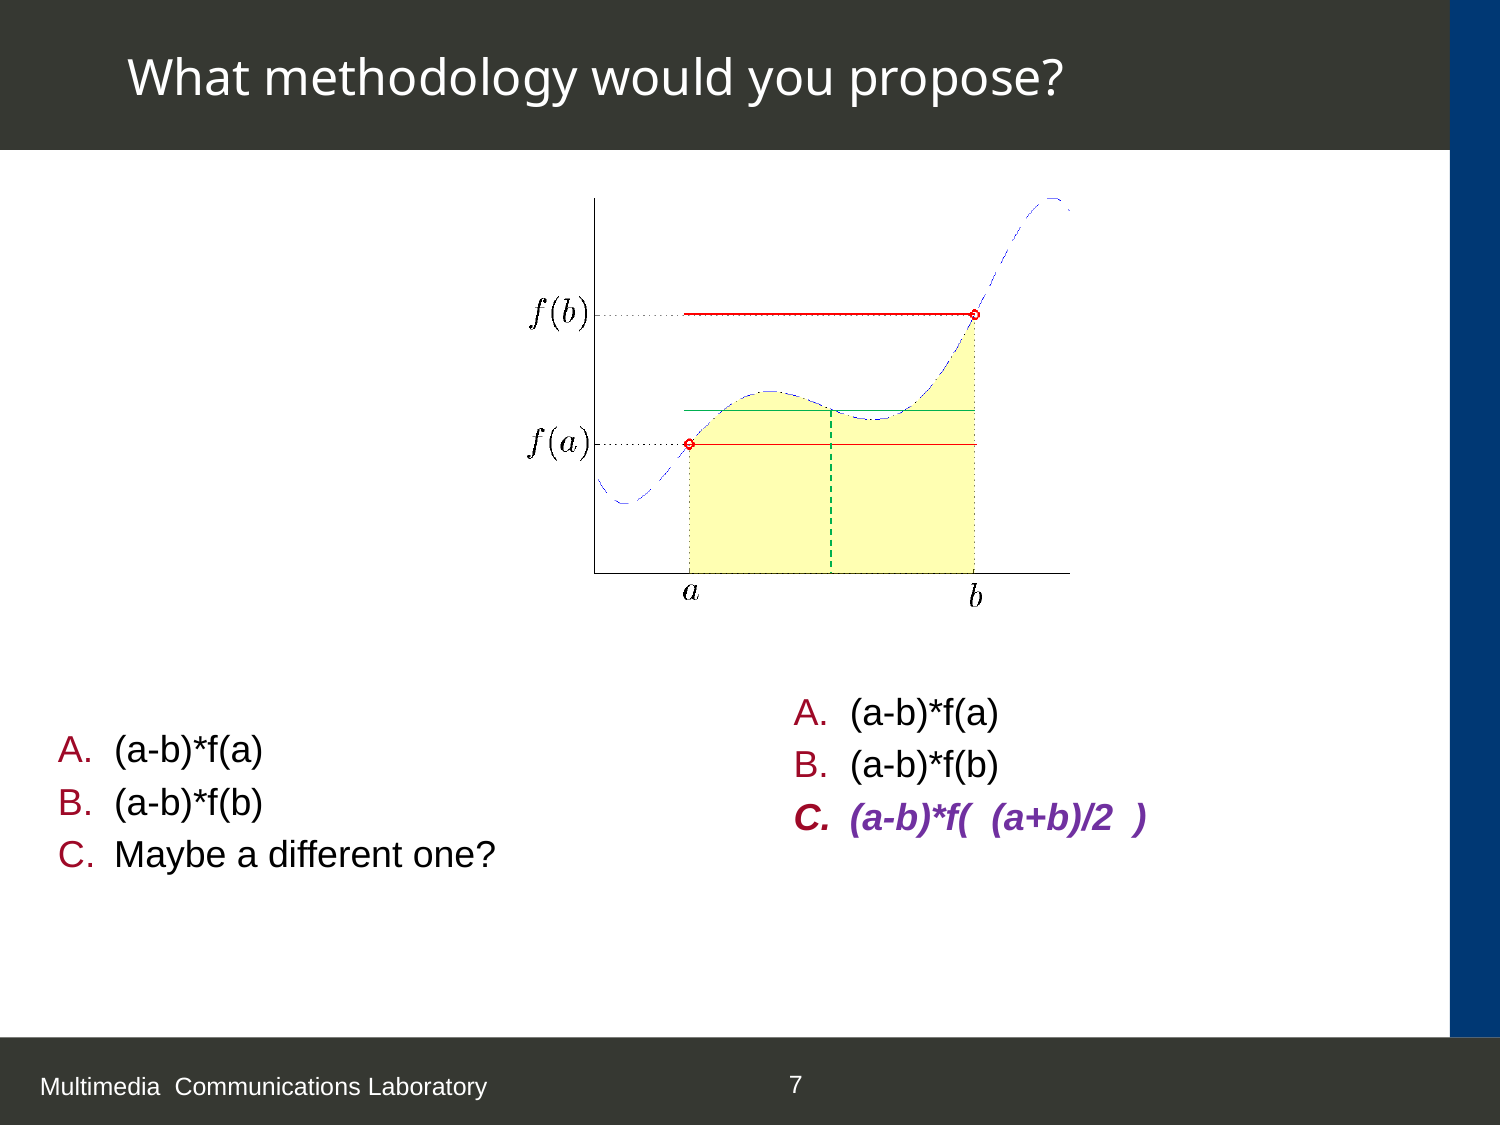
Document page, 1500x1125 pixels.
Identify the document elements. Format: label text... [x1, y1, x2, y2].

text_box (a-b)*f(a) (a-b)*f(b) (a-b)*f( (a+b)/2 ) [778, 680, 1267, 940]
title What methodology would you propose? [112, 37, 1450, 138]
picture [513, 163, 1127, 625]
footer Multimedia Communications Laboratory [24, 1062, 613, 1113]
list (a-b)*f(a) (a-b)*f(b) Maybe a different one? [42, 717, 531, 977]
